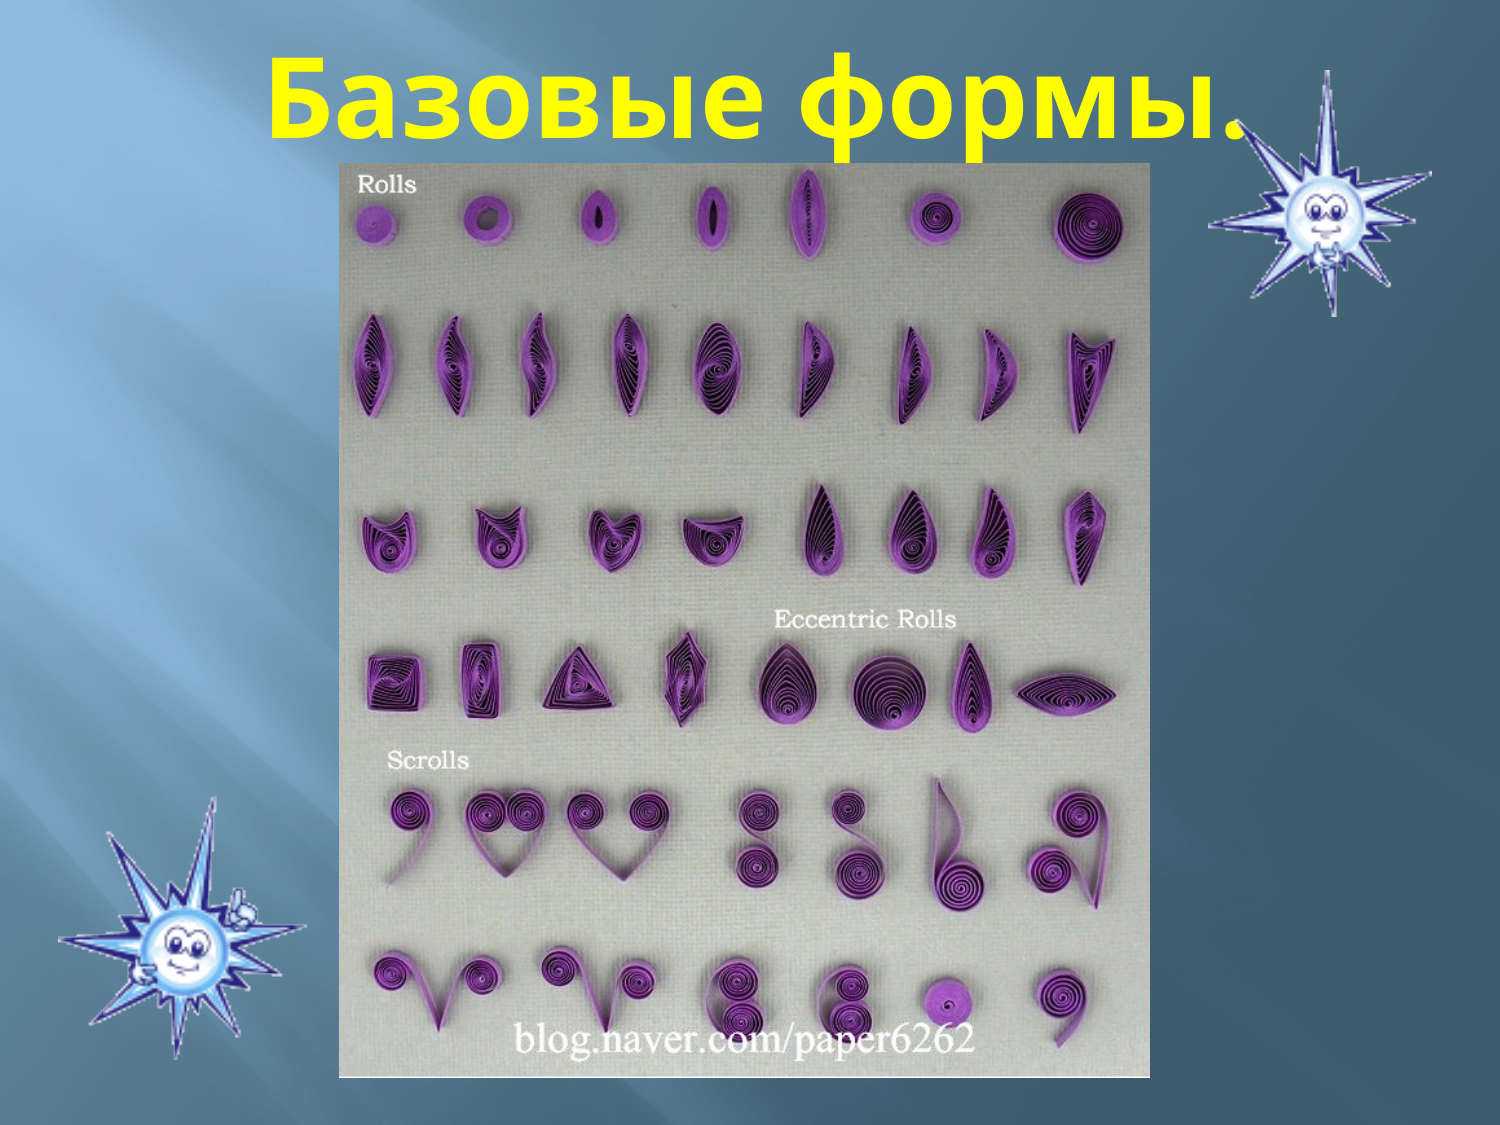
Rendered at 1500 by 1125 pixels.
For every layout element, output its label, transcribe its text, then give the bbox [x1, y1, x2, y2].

picture [339, 163, 1151, 1078]
picture [58, 796, 307, 1060]
title Базовые формы. [82, 0, 1432, 188]
picture [1208, 70, 1433, 317]
